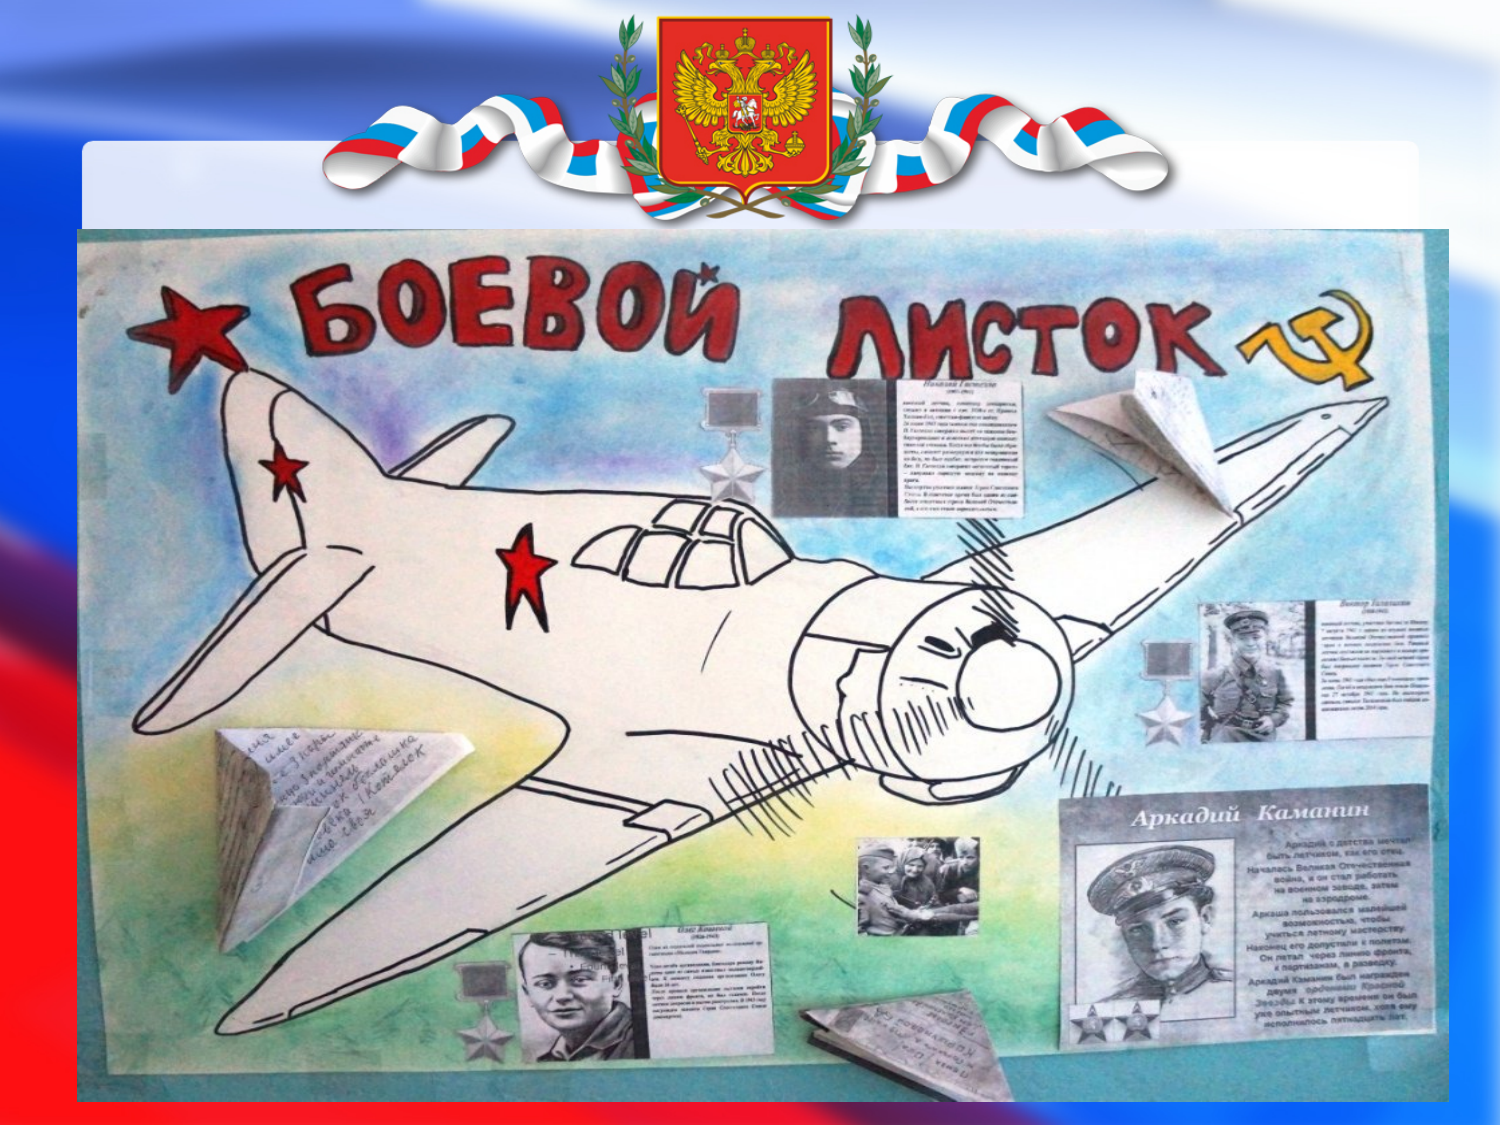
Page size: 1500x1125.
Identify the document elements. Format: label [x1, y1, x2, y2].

list [76, 229, 1450, 1102]
picture [0, 0, 1500, 1125]
